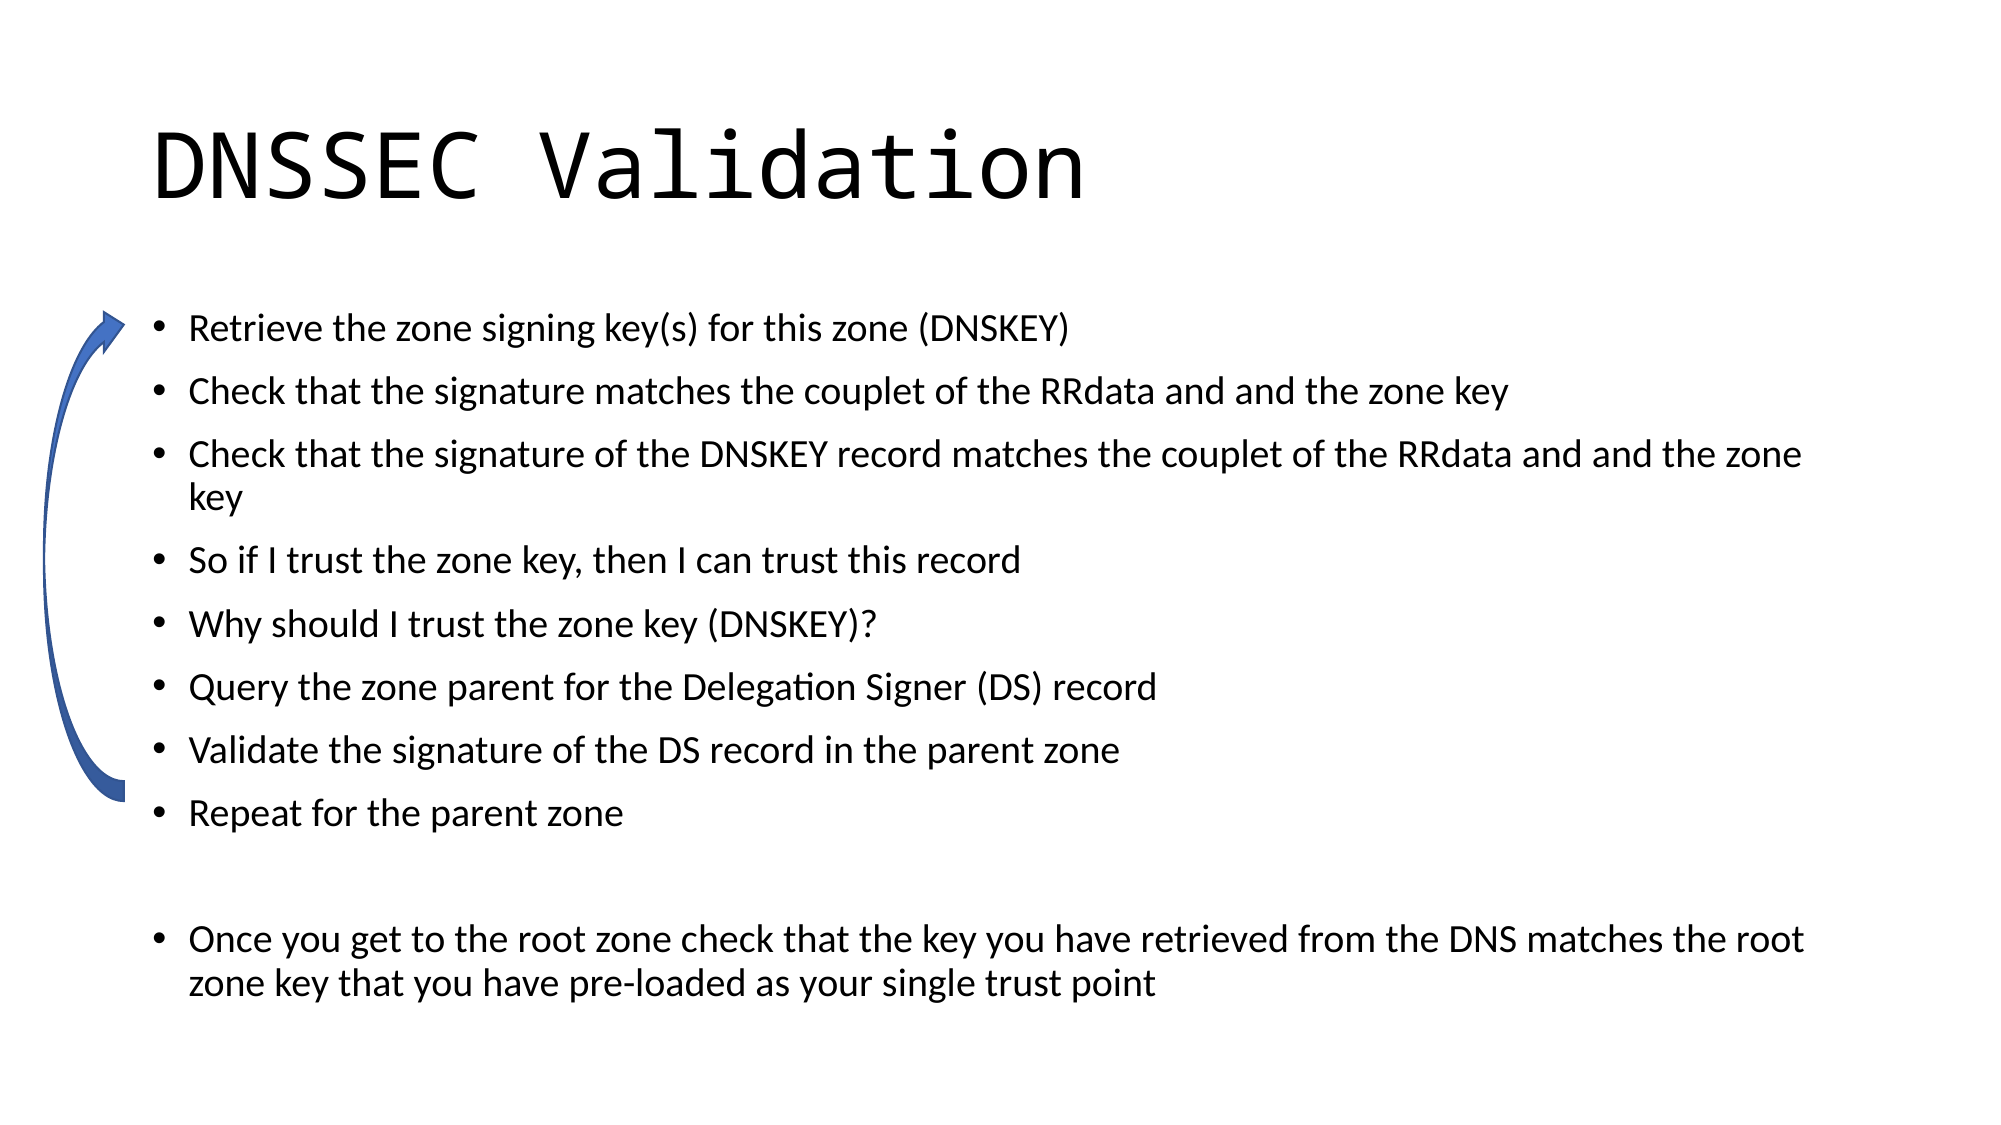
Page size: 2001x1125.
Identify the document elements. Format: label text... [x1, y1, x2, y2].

text_box [42, 310, 126, 803]
list Retrieve the zone signing key(s) for this zone (DNSKEY) Check that the signature matches the couplet of the RRdata and and the zone key Check that the signature of the DNSKEY record matches the couplet of the RRdata and and the zone key So if I trust the zone key, then I can trust this record Why should I trust the zone key (DNSKEY)? Query the zone parent for the Delegation Signer (DS) record Validate the signature of the DS record in the parent zone Repeat for the parent zone Once you get to the root zone check that the key you have retrieved from the DNS matches the root zone key that you have pre-loaded as your single trust point [137, 299, 1863, 1014]
title DNSSEC Validation [137, 59, 1863, 278]
